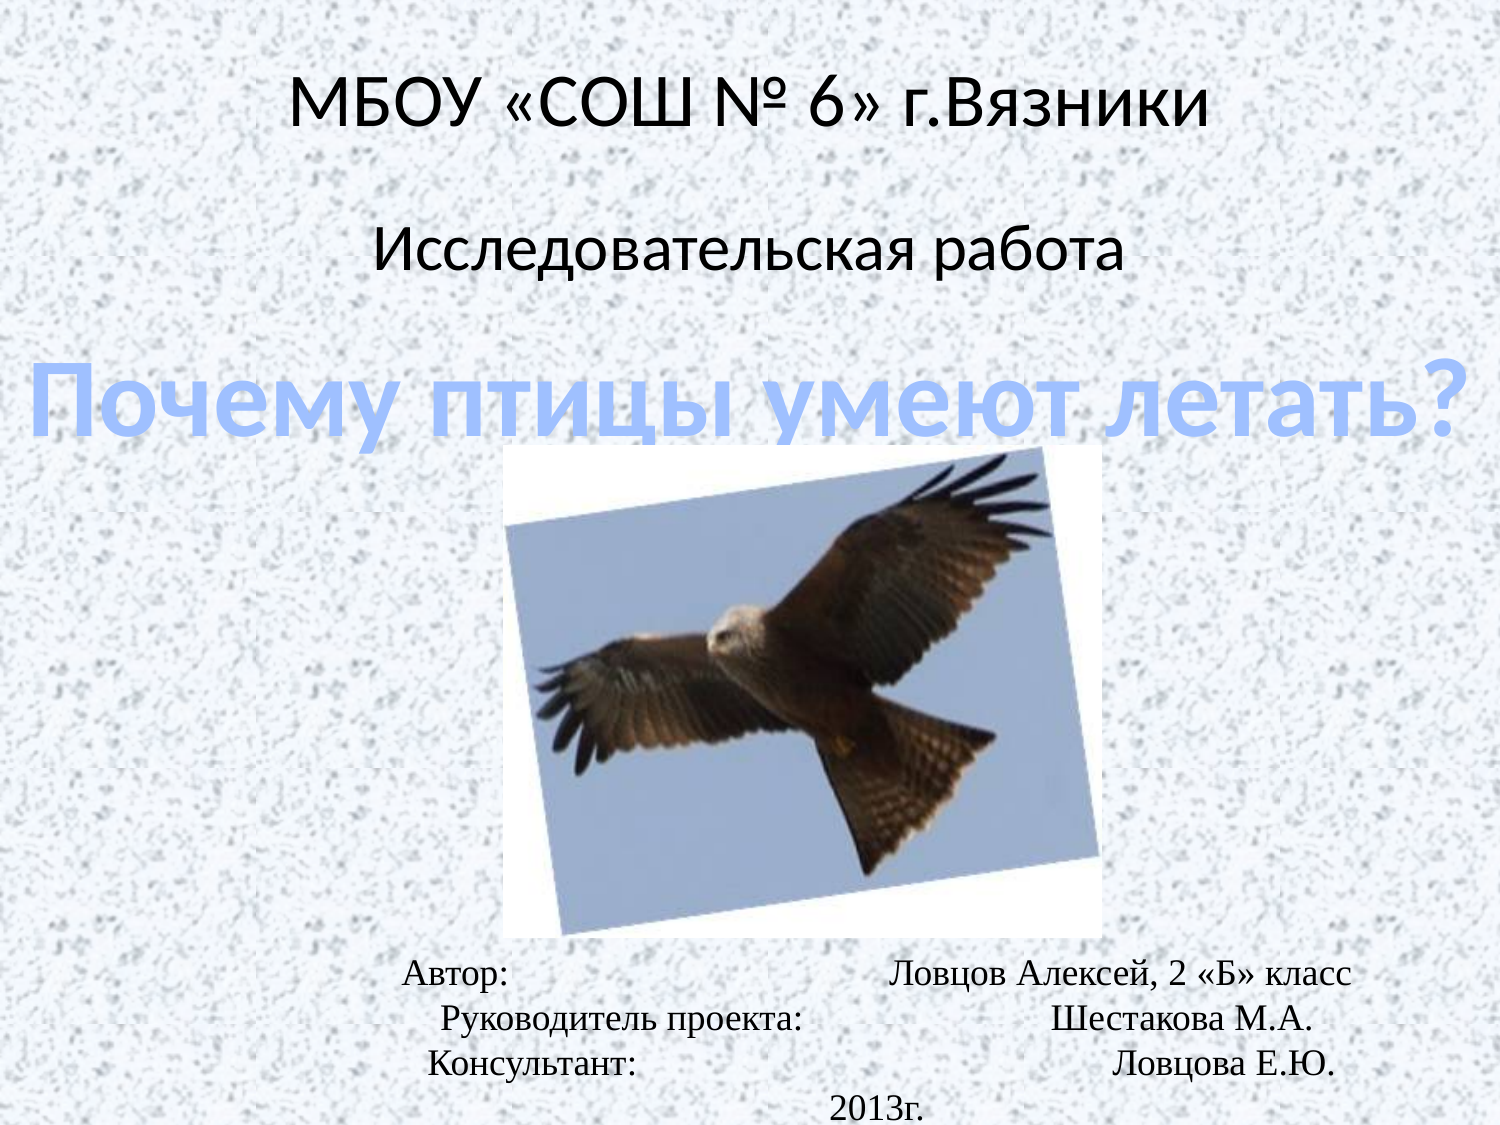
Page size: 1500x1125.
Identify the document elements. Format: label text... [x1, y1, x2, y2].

title МБОУ «СОШ № 6» г.Вязники [112, 42, 1388, 149]
text_box Автор: Ловцов Алексей, 2 «Б» класс Руководитель проекта: Шестакова М.А. Консультант: Ловцова Е.Ю. 2013г. [253, 940, 1500, 1125]
picture [0, 0, 1500, 1125]
subtitle Исследовательская работа [225, 196, 1275, 316]
text_box Почему птицы умеют летать? [5, 316, 1495, 467]
